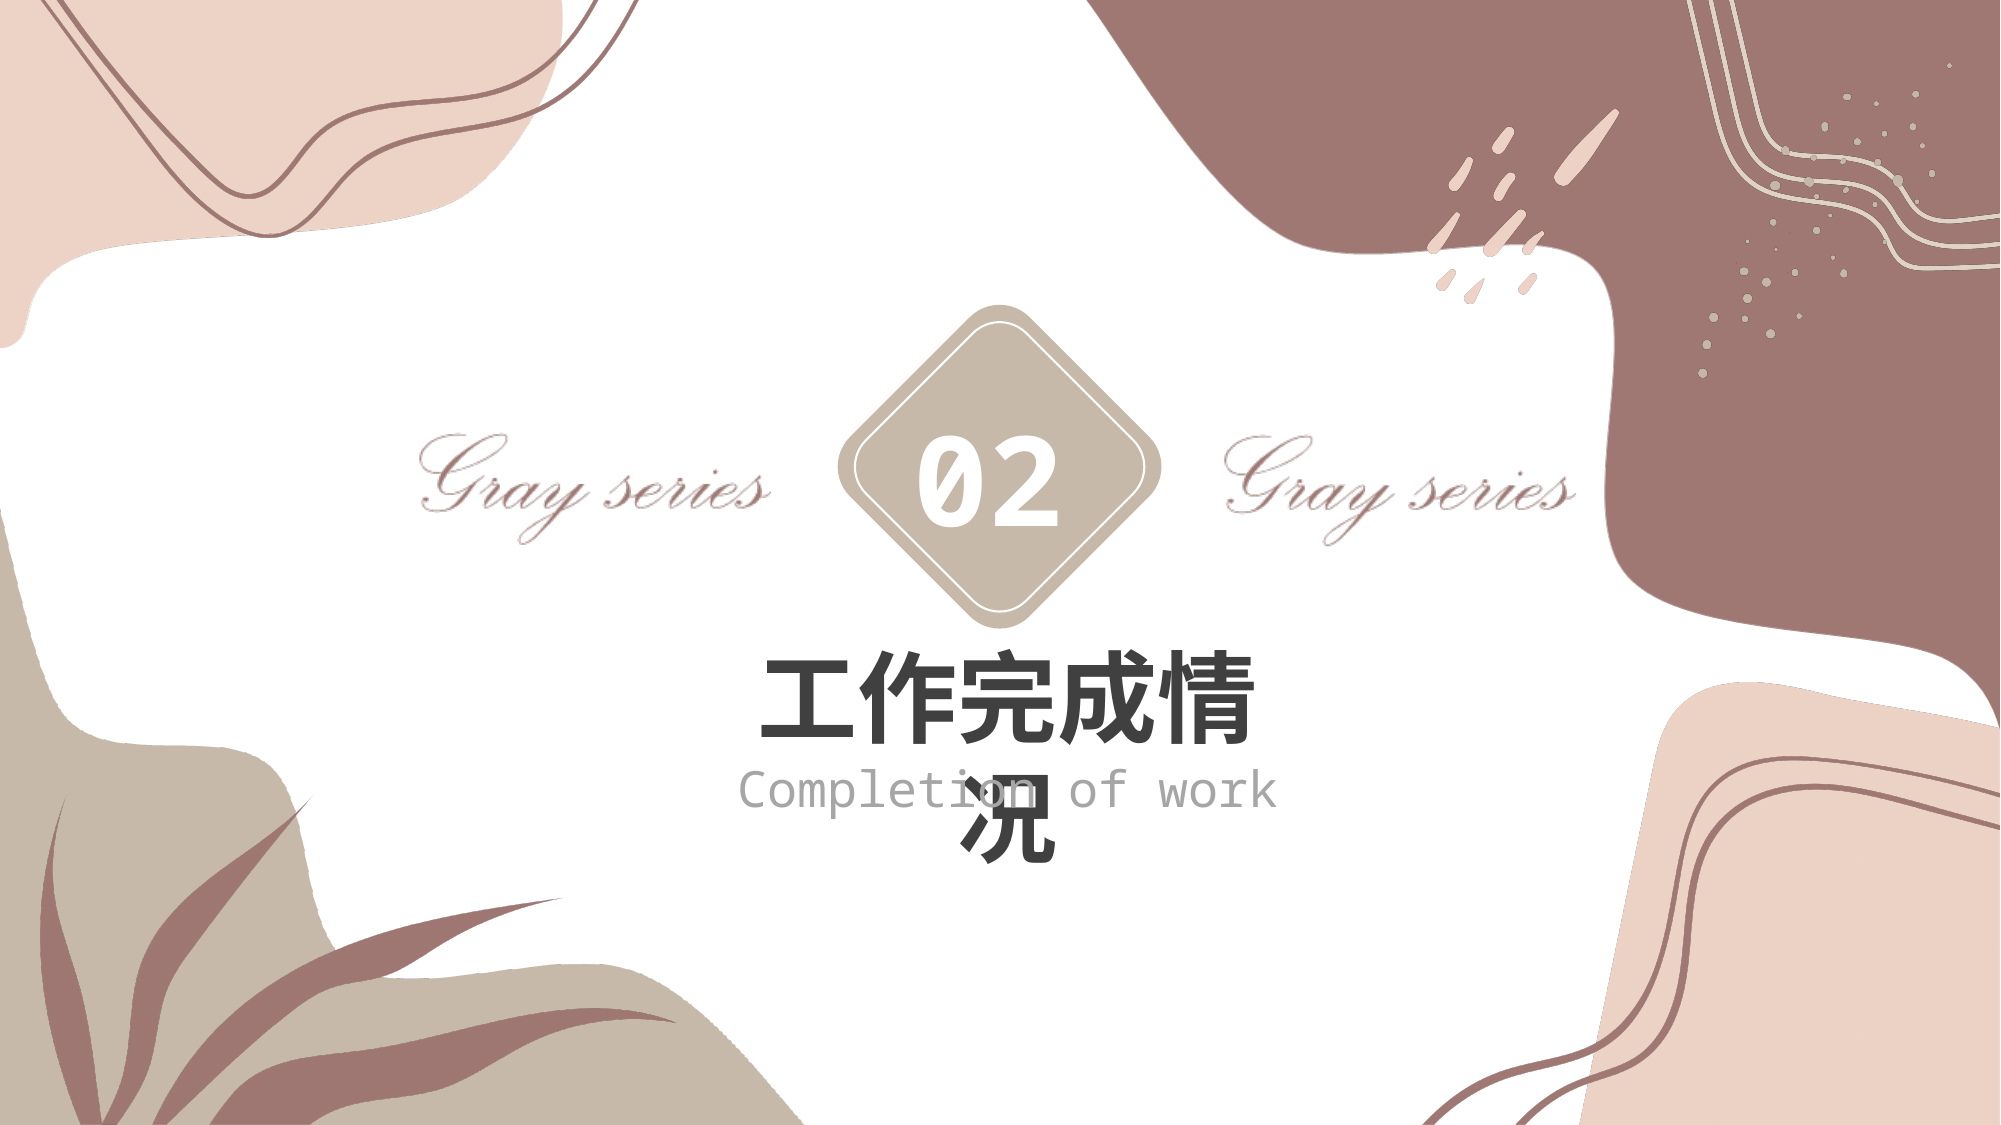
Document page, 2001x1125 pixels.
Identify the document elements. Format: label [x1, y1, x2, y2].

text_box [511, 628, 1505, 826]
picture [1004, 0, 2000, 1125]
picture [0, 0, 882, 1125]
text_box [872, 339, 1004, 594]
